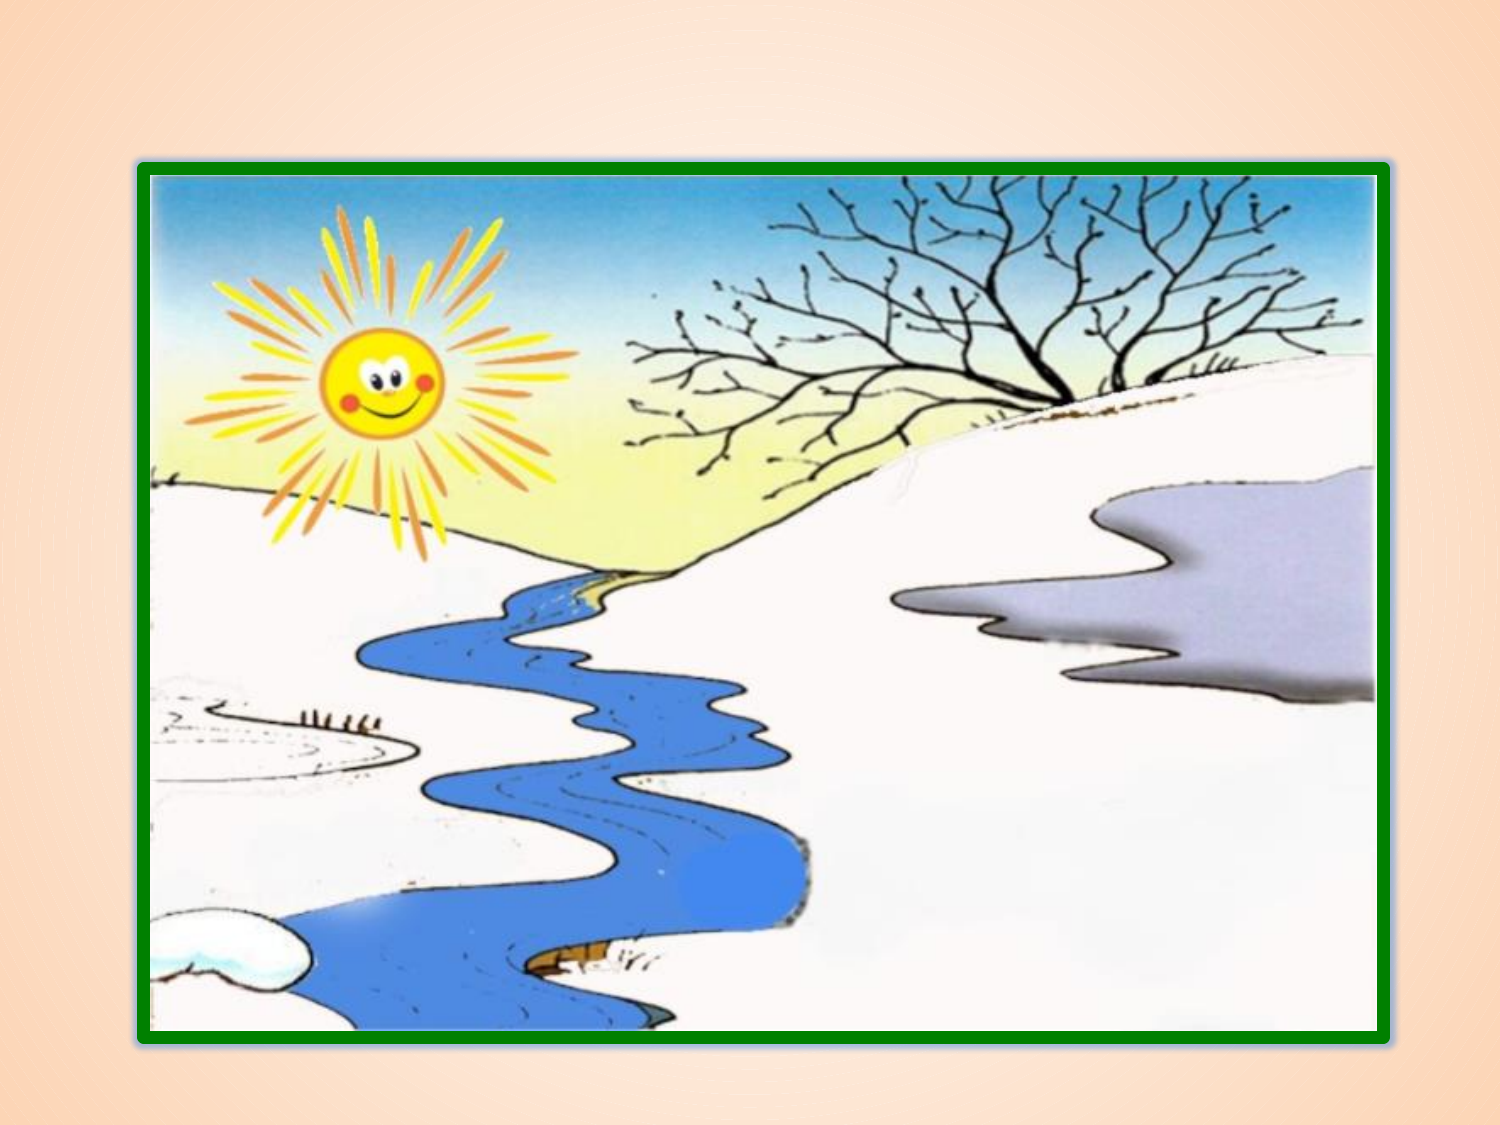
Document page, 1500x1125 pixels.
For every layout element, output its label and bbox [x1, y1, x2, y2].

picture [149, 174, 1378, 1032]
